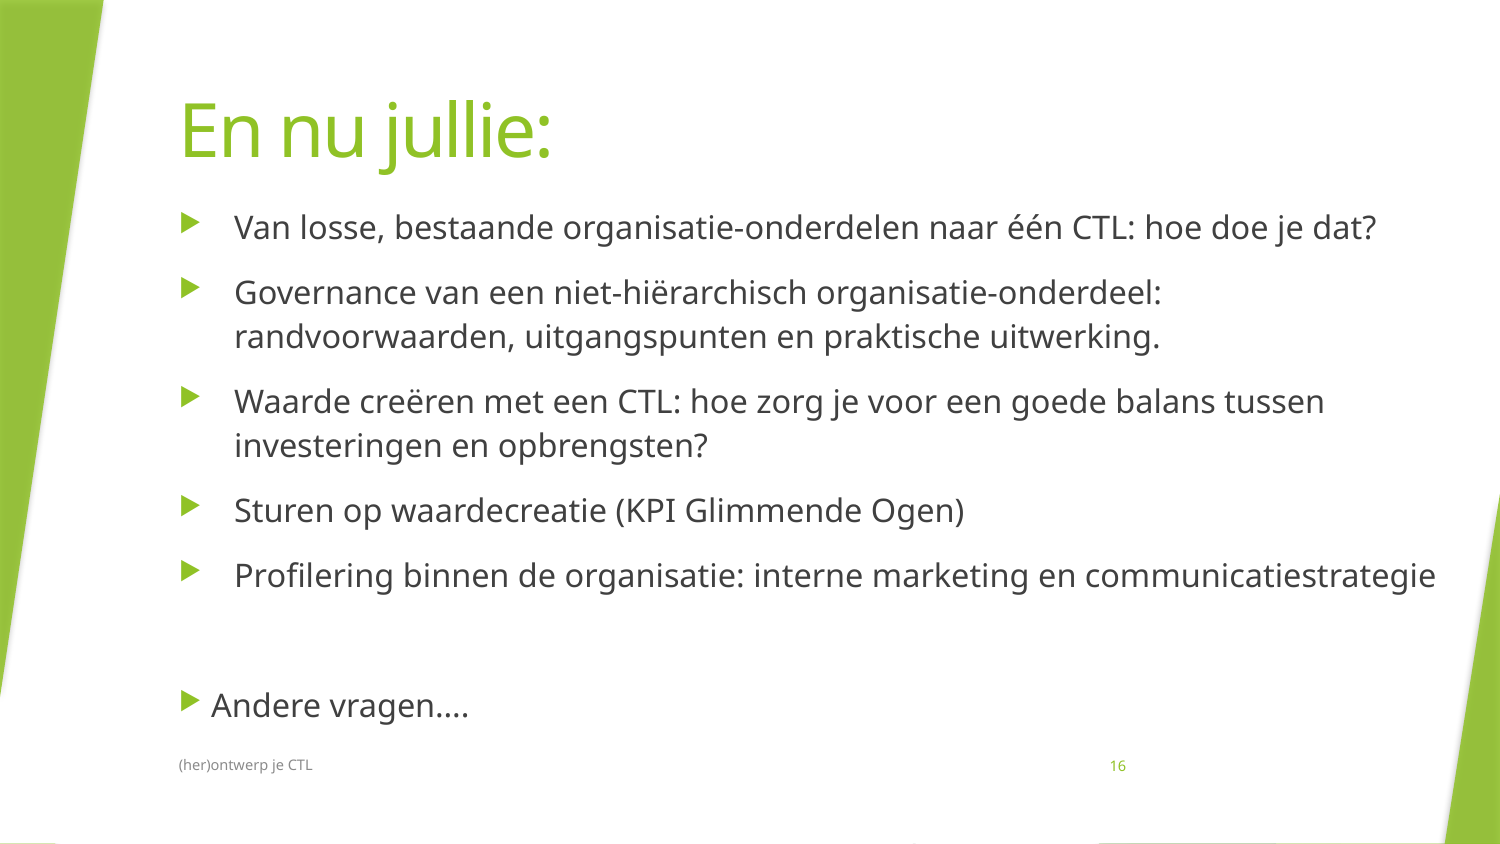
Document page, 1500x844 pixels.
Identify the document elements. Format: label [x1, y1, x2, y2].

text_box [0, 0, 1500, 844]
